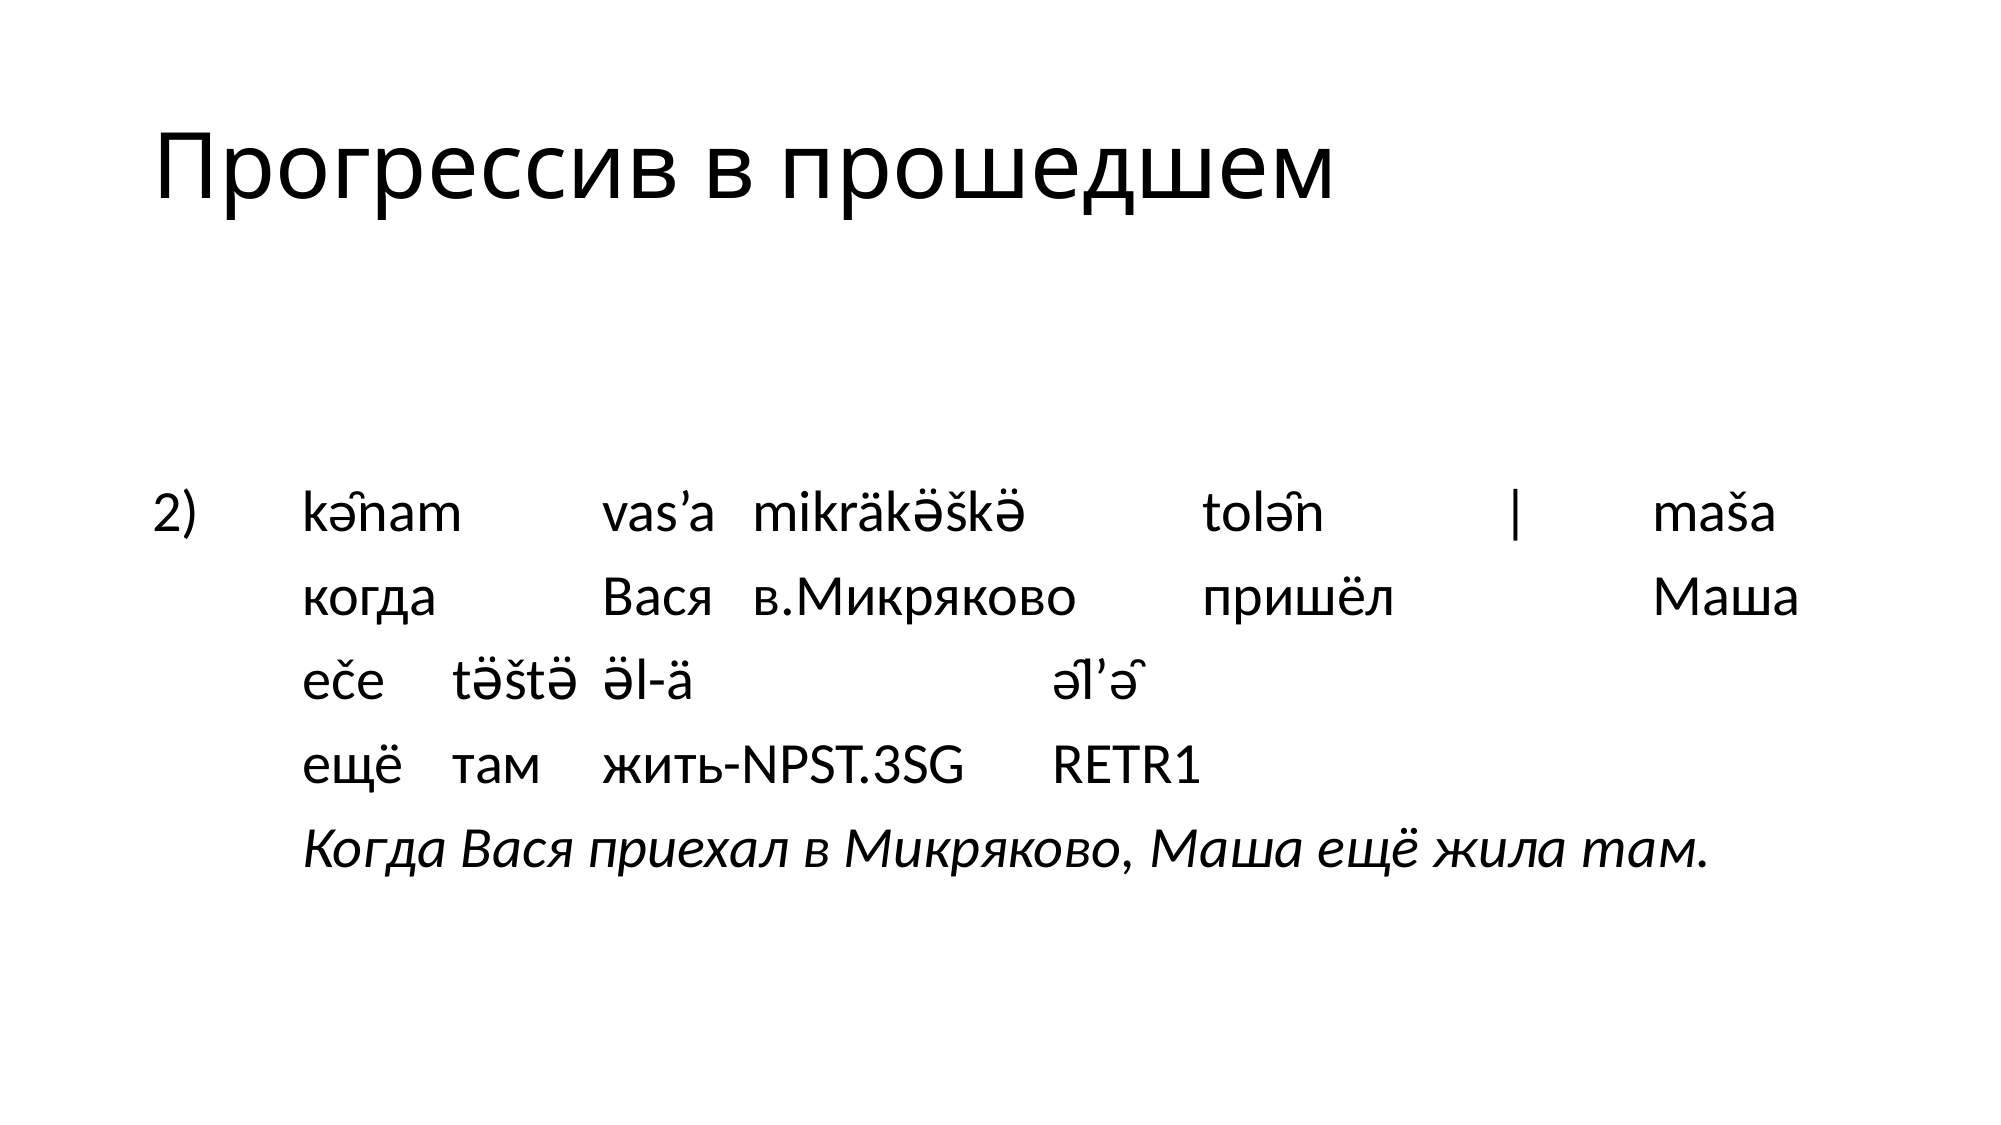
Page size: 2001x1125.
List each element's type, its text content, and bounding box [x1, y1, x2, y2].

title Прогрессив в прошедшем [137, 59, 1863, 278]
list 2) kə̑nam vas’a mikräkə̈škə̈ tolə̑n | maša когда Вася в.Микряково пришёл Маша eče tə̈štə̈ ə̈l-ä ə̑l’ə̑ ещё там жить-NPST.3SG RETR1 Когда Вася приехал в Микряково, Маша ещё жила там. [137, 299, 1863, 1014]
